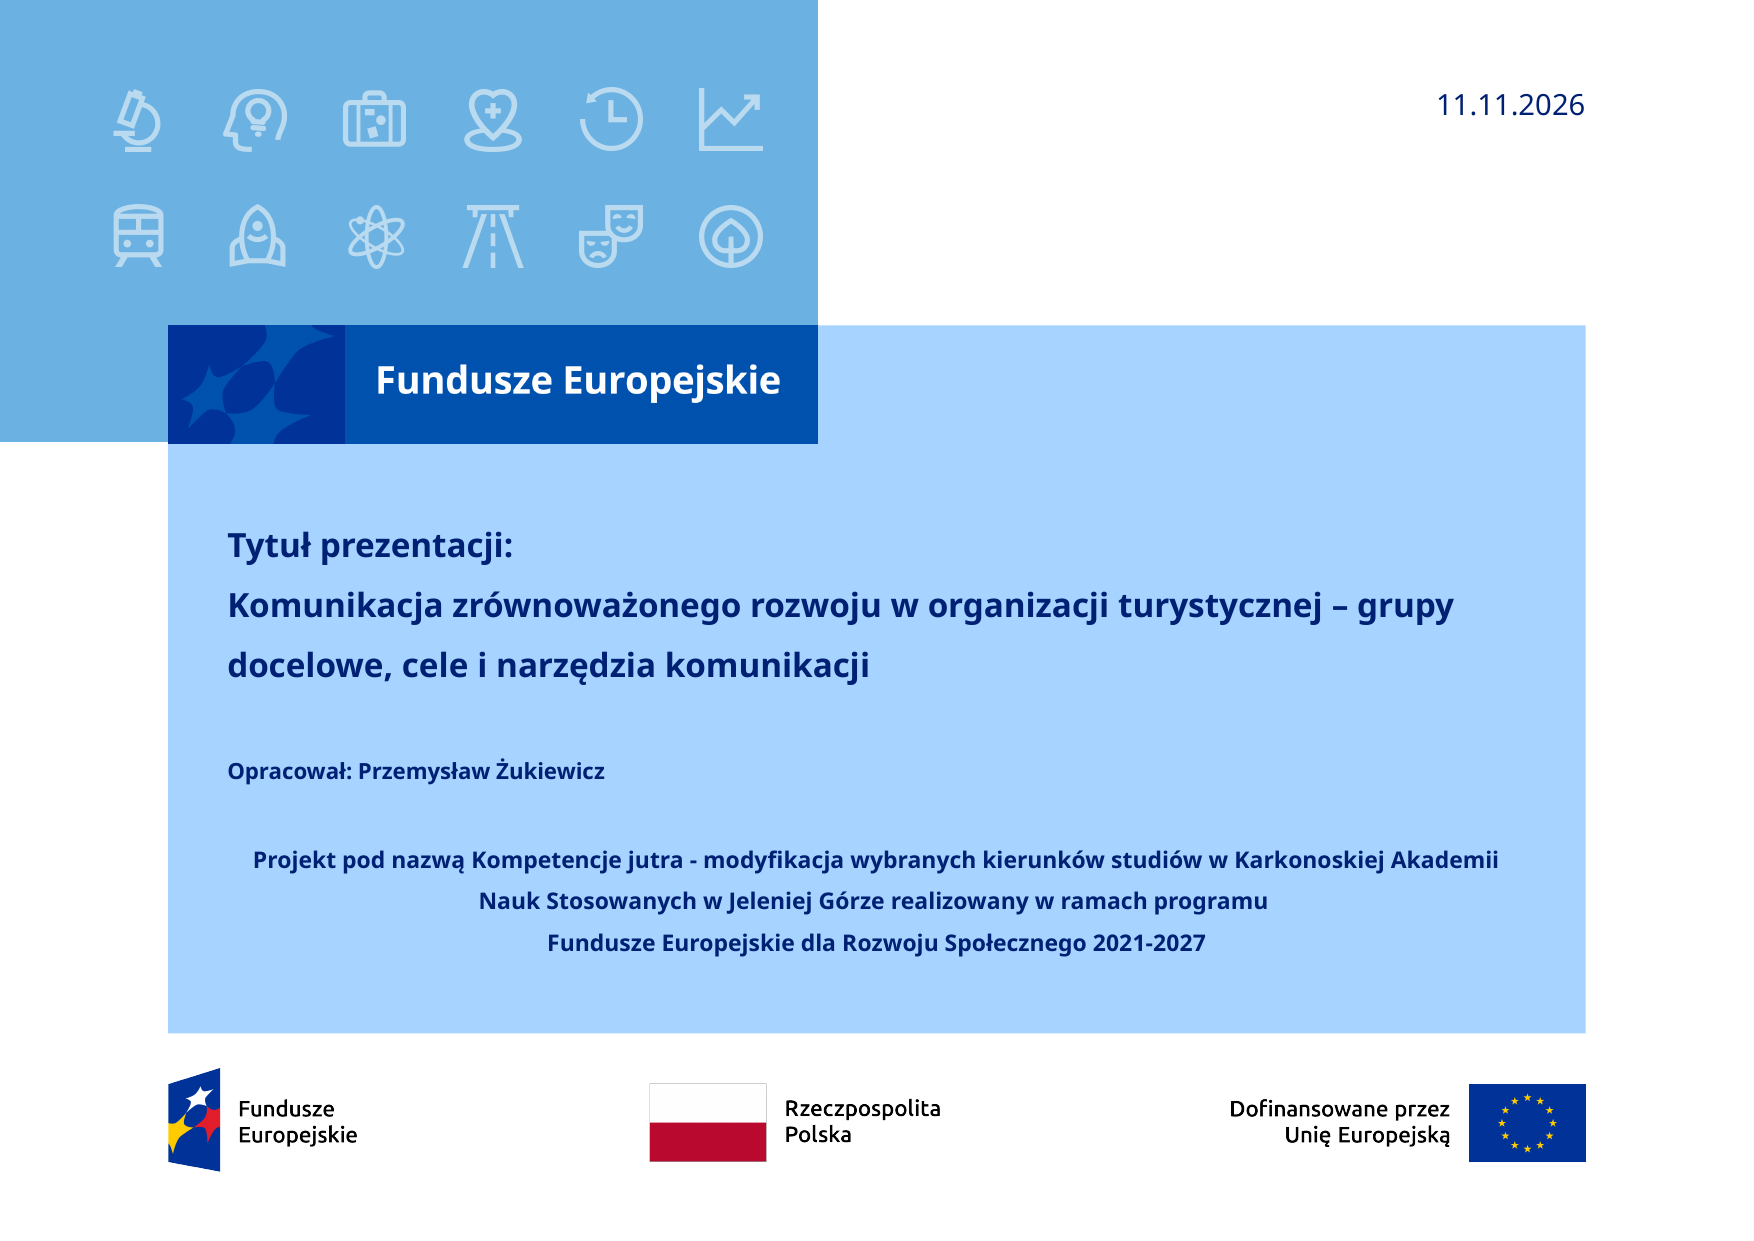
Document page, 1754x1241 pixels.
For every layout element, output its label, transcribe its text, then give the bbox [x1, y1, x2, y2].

title Tytuł prezentacji: Komunikacja zrównoważonego rozwoju w organizacji turystycznej – grupy docelowe, cele i narzędzia komunikacji Opracował: Przemysław Żukiewicz [227, 503, 1527, 786]
subtitle Projekt pod nazwą Kompetencje jutra - modyfikacja wybranych kierunków studiów w Karkonoskiej Akademii Nauk Stosowanych w Jeleniej Górze realizowany w ramach programu Fundusze Europejskie dla Rozwoju Społecznego 2021-2027 [227, 797, 1527, 975]
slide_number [1290, 88, 1586, 146]
picture [610, 1044, 979, 1201]
picture [1192, 1045, 1625, 1201]
picture [168, 325, 818, 444]
picture [129, 1045, 396, 1201]
